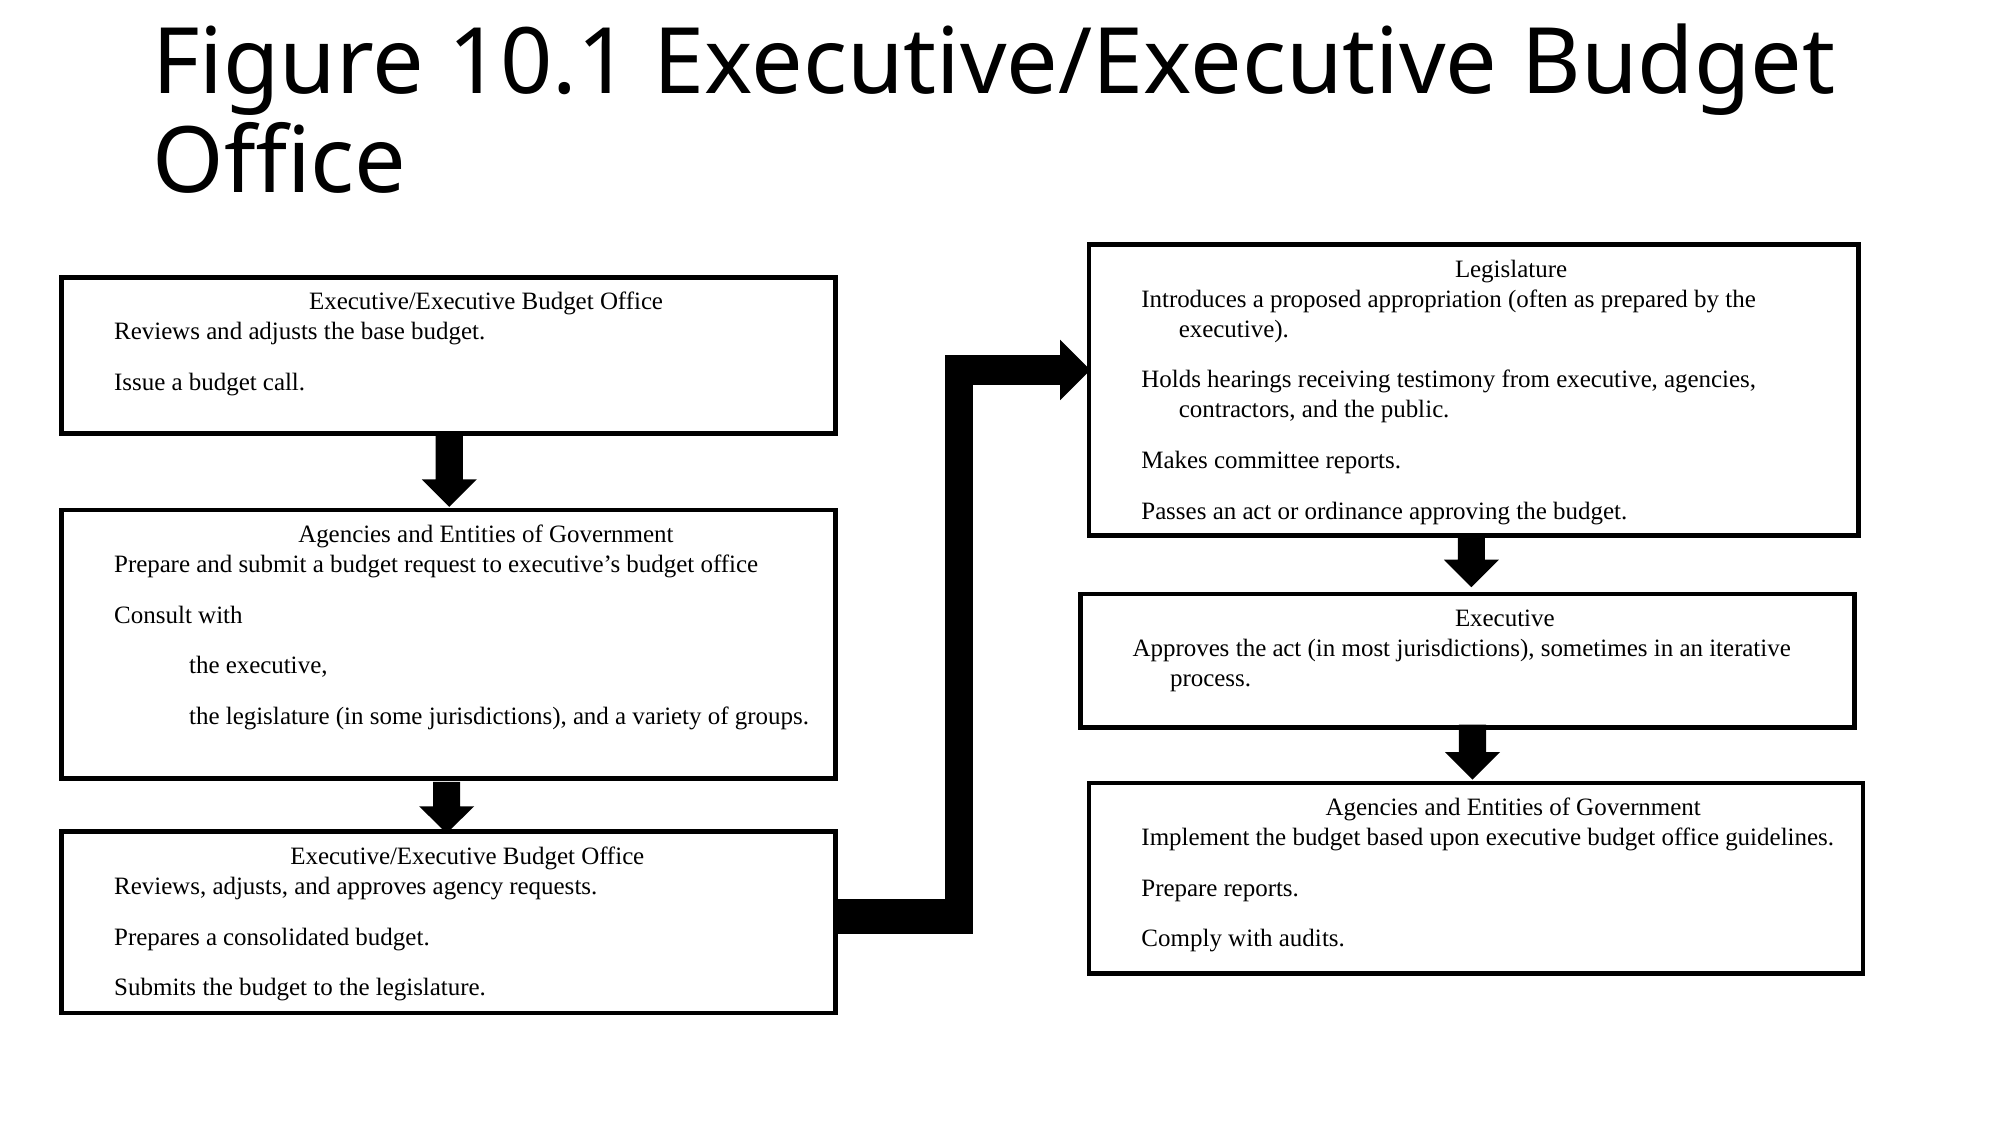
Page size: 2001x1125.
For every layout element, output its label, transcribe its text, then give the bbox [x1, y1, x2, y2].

text_box [946, 342, 1087, 398]
text_box [424, 433, 475, 506]
text_box Executive/Executive Budget Office Reviews, adjusts, and approves agency requests. Prepares a consolidated budget. Submits the budget to the legislature. [61, 831, 836, 1013]
text_box [421, 782, 472, 831]
text_box [945, 361, 973, 899]
text_box Agencies and Entities of Government Prepare and submit a budget request to executive’s budget office Consult with the executive, the legislature (in some jurisdictions), and a variety of groups. [61, 510, 836, 779]
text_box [1080, 594, 1855, 779]
text_box Agencies and Entities of Government Implement the budget based upon executive budget office guidelines. Prepare reports. Comply with audits. [1088, 782, 1863, 974]
text_box [835, 899, 973, 934]
text_box Executive/Executive Budget Office Reviews and adjusts the base budget. Issue a budget call. [61, 277, 836, 434]
title Figure 10.1 Executive/Executive Budget Office [137, 59, 1863, 278]
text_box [1088, 244, 1859, 586]
